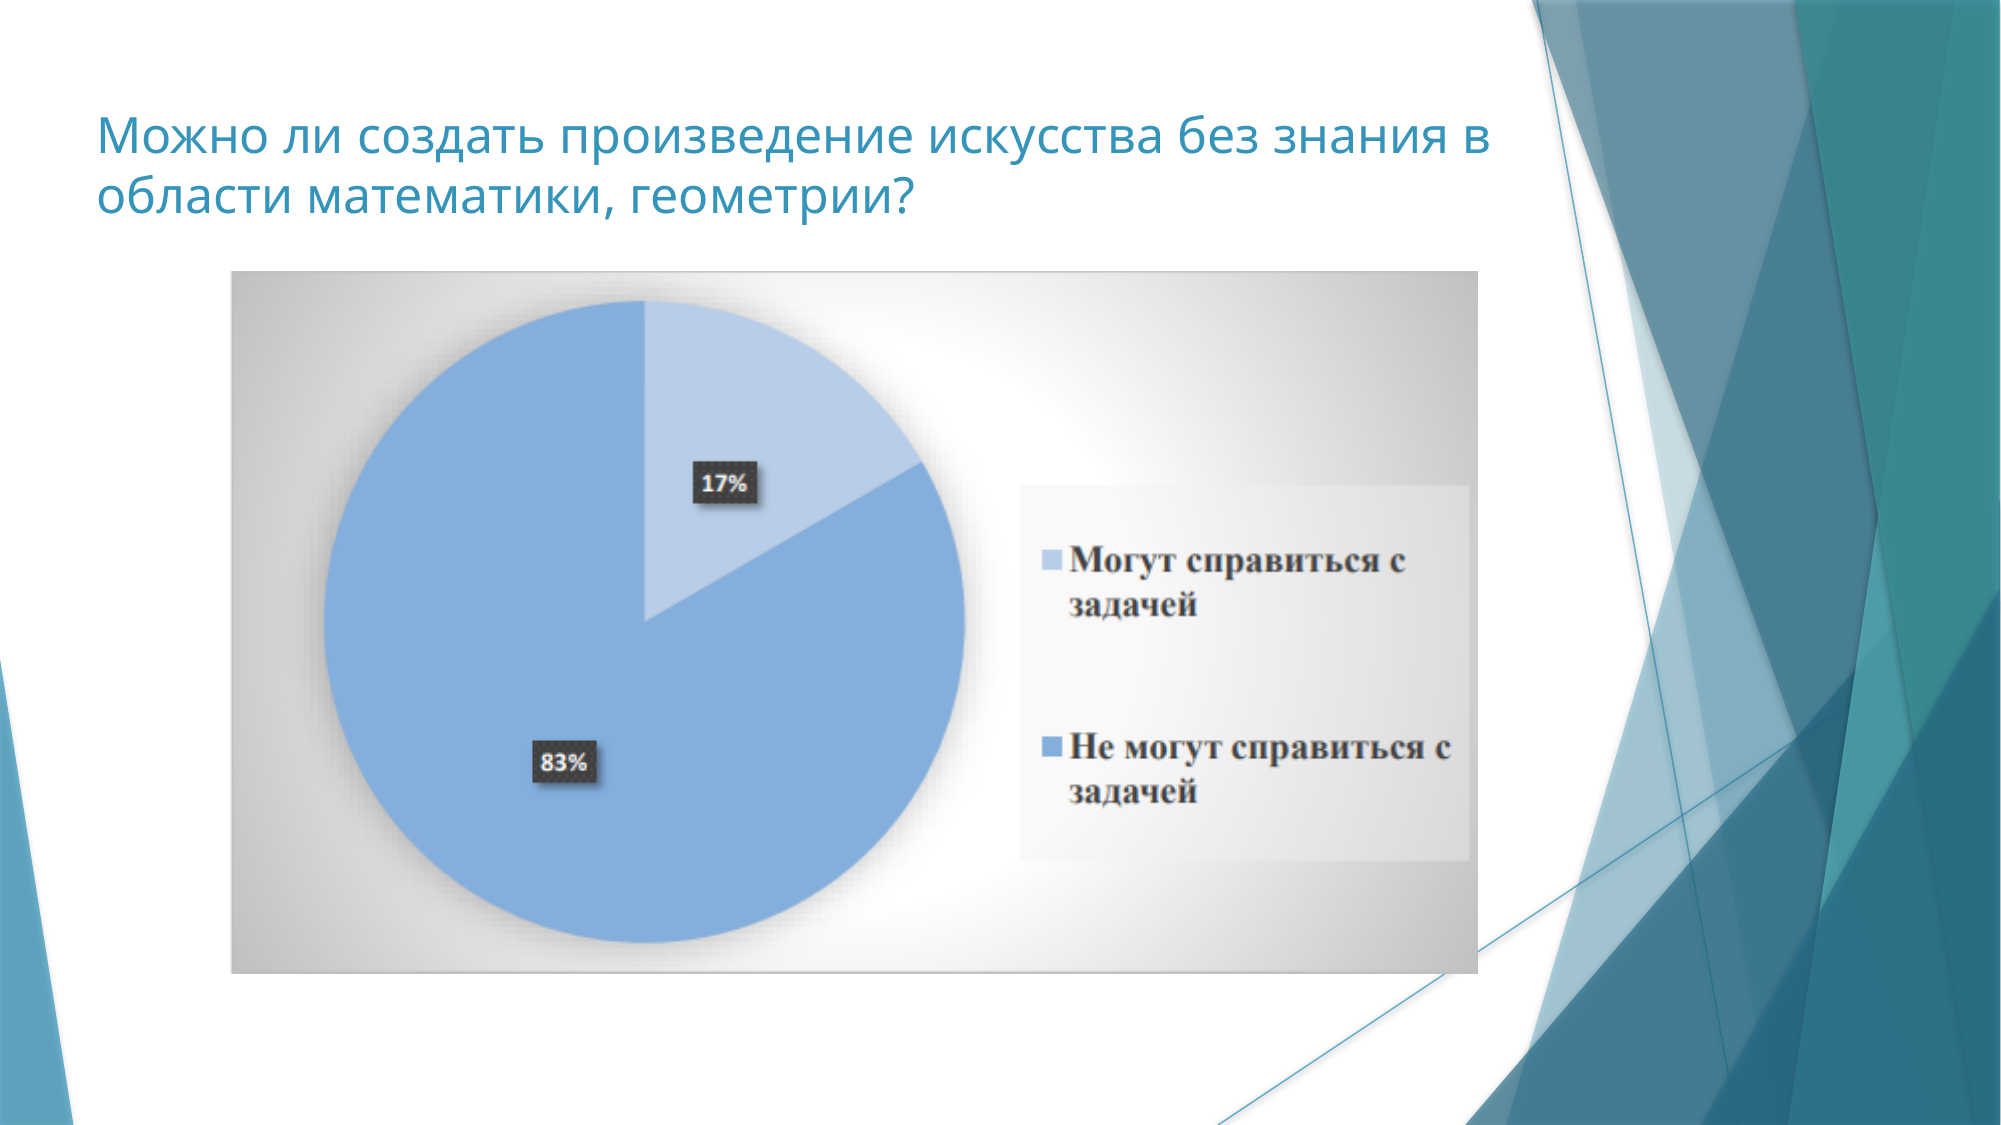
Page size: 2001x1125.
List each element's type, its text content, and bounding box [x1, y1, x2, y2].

picture [227, 271, 1478, 974]
title Можно ли создать произведение искусства без знания в области математики, геометрии? [81, 96, 1541, 319]
